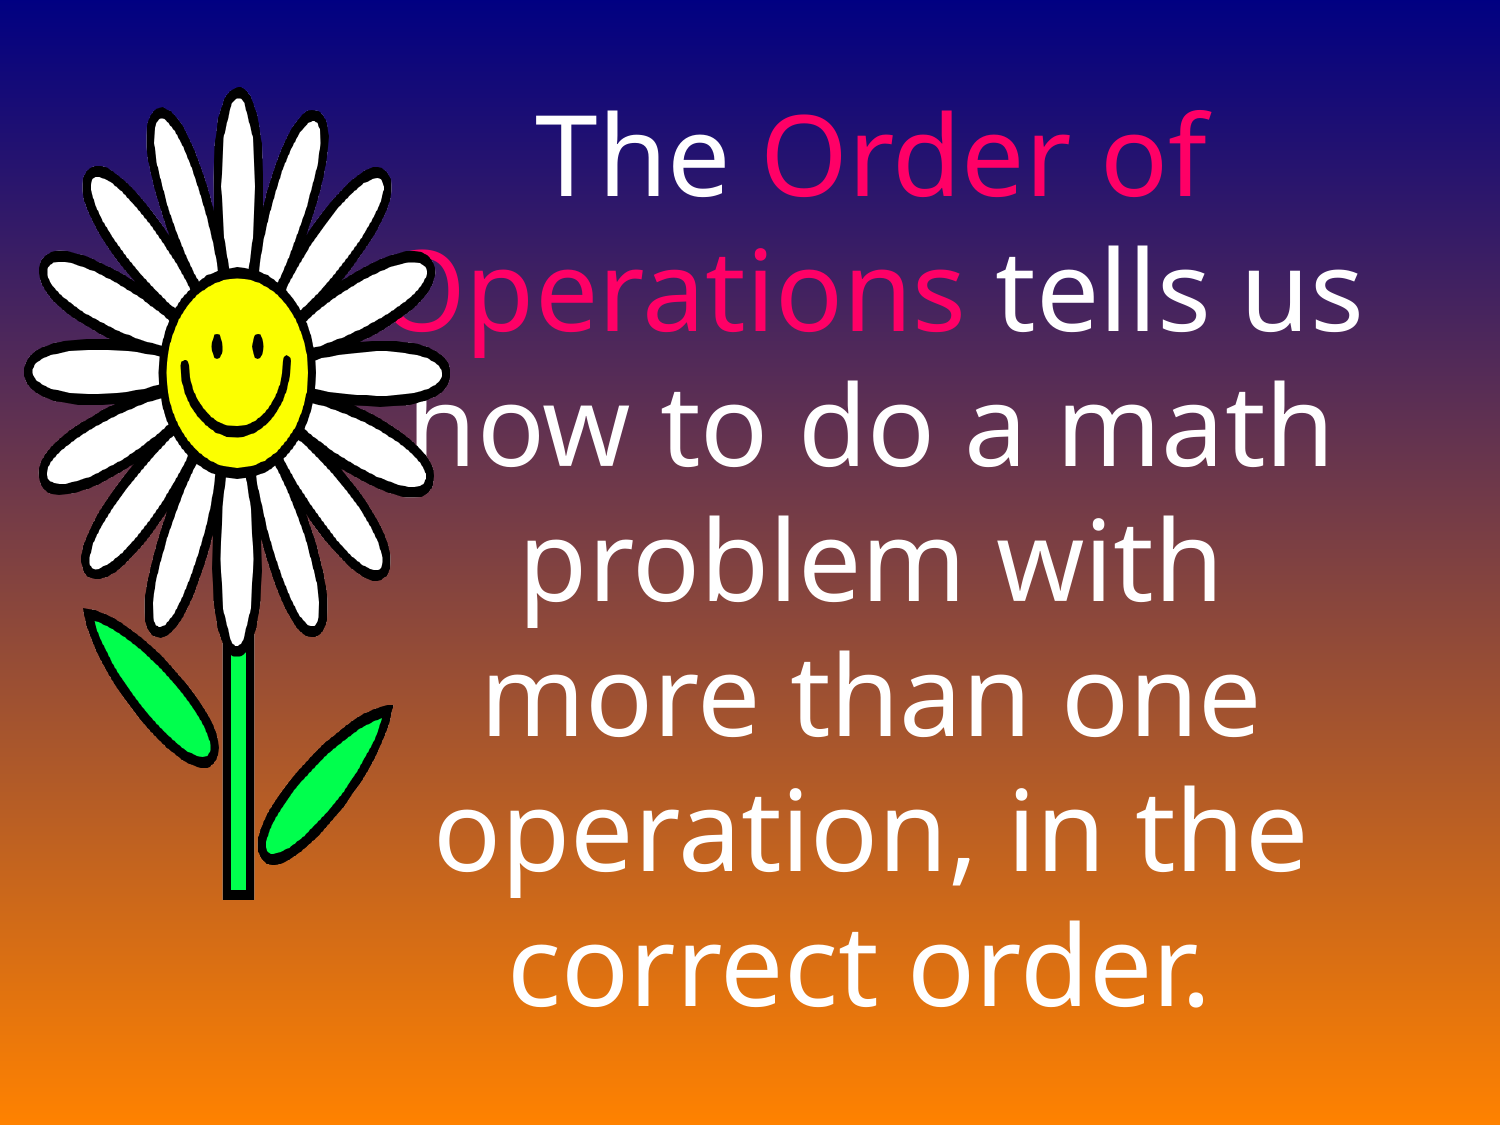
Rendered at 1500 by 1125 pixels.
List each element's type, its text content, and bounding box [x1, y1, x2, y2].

picture [24, 87, 451, 901]
title The Order of Operations tells us how to do a math problem with more than one operation, in the correct order. [362, 62, 1388, 1050]
